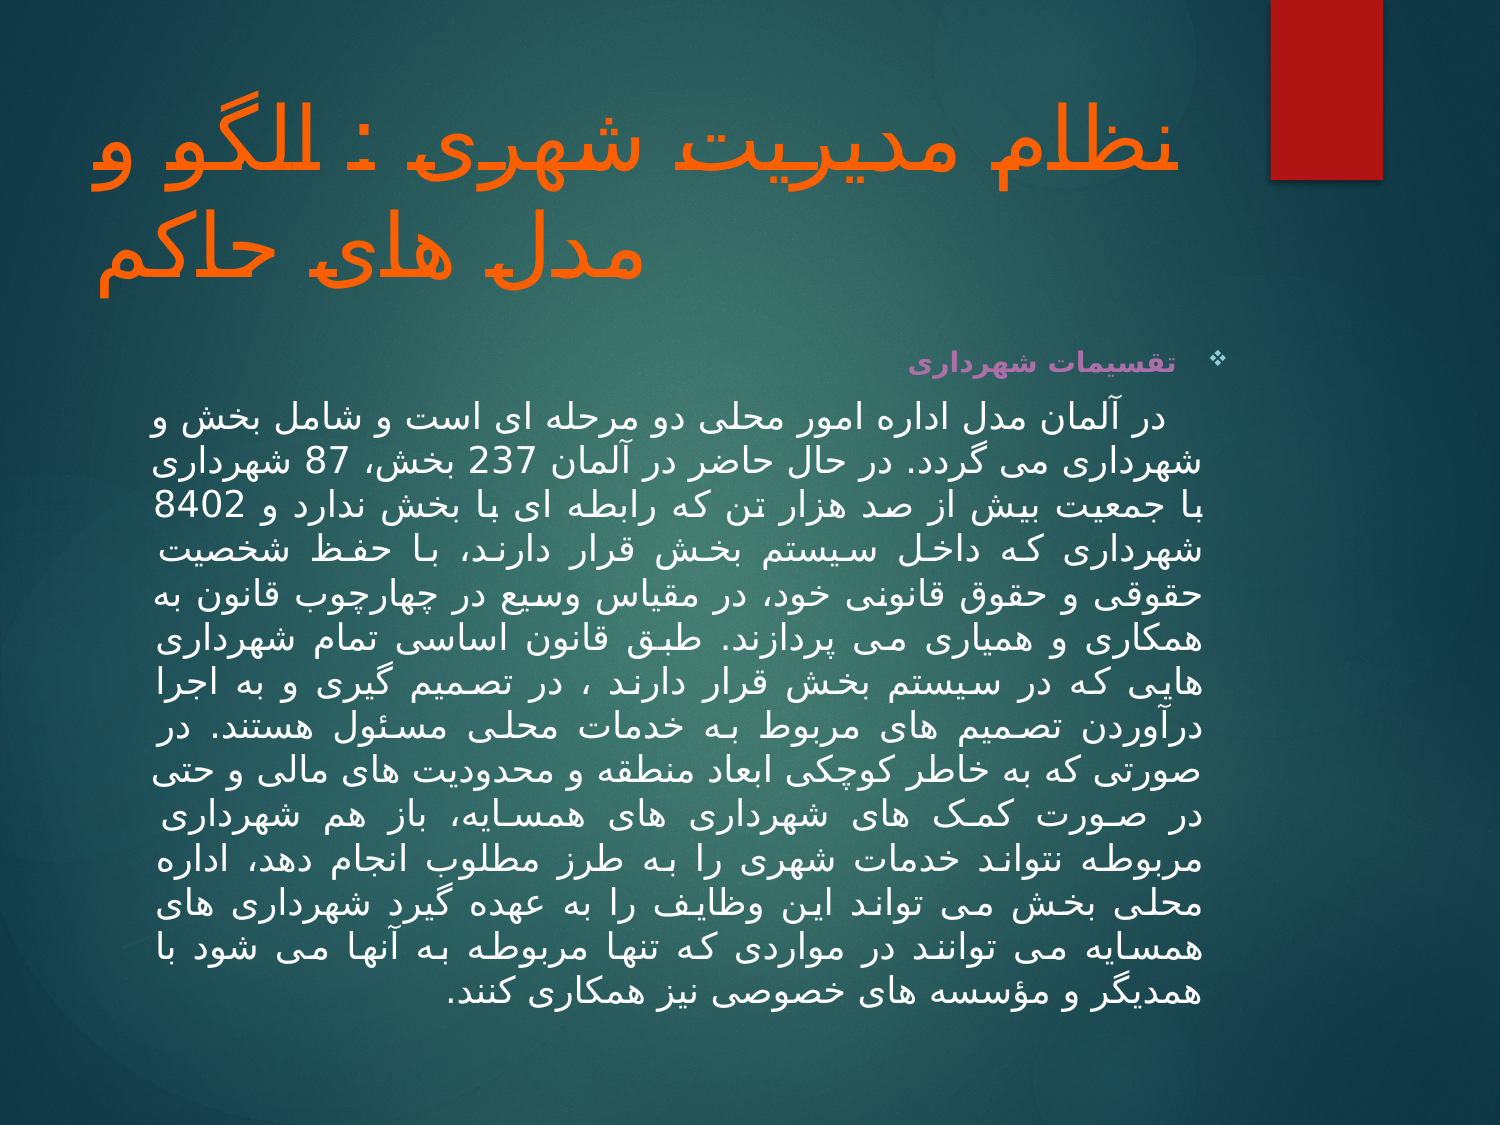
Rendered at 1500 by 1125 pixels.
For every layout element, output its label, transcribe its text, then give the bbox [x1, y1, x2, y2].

list تقسیمات شهرداری در آلمان مدل اداره امور محلی دو مرحله ای است و شامل بخش و شهرداری می گردد. در حال حاضر در آلمان 237 بخش، 87 شهرداری با جمعیت بیش از صد هزار تن که رابطه ای با بخش ندارد و 8402 شهرداری که داخل سیستم بخش قرار دارند، با حفظ شخصیت حقوقی و حقوق قانونی خود، در مقیاس وسیع در چهارچوب قانون به همکاری و همیاری می پردازند. طبق قانون اساسی تمام شهرداری هایی که در سیستم بخش قرار دارند ، در تصمیم گیری و به اجرا درآوردن تصمیم های مربوط به خدمات محلی مسئول هستند. در صورتی که به خاطر کوچکی ابعاد منطقه و محدودیت های مالی و حتی در صورت کمک های شهرداری های همسایه، باز هم شهرداری مربوطه نتواند خدمات شهری را به طرز مطلوب انجام دهد، اداره محلی بخش می تواند این وظایف را به عهده گیرد شهرداری های همسایه می توانند در مواردی که تنها مربوطه به آنها می شود با همدیگر و مؤسسه های خصوصی نیز همکاری کنند. [135, 336, 1237, 1025]
title نظام مدیریت شهری : الگو و مدل های حاکم [79, 74, 1237, 304]
